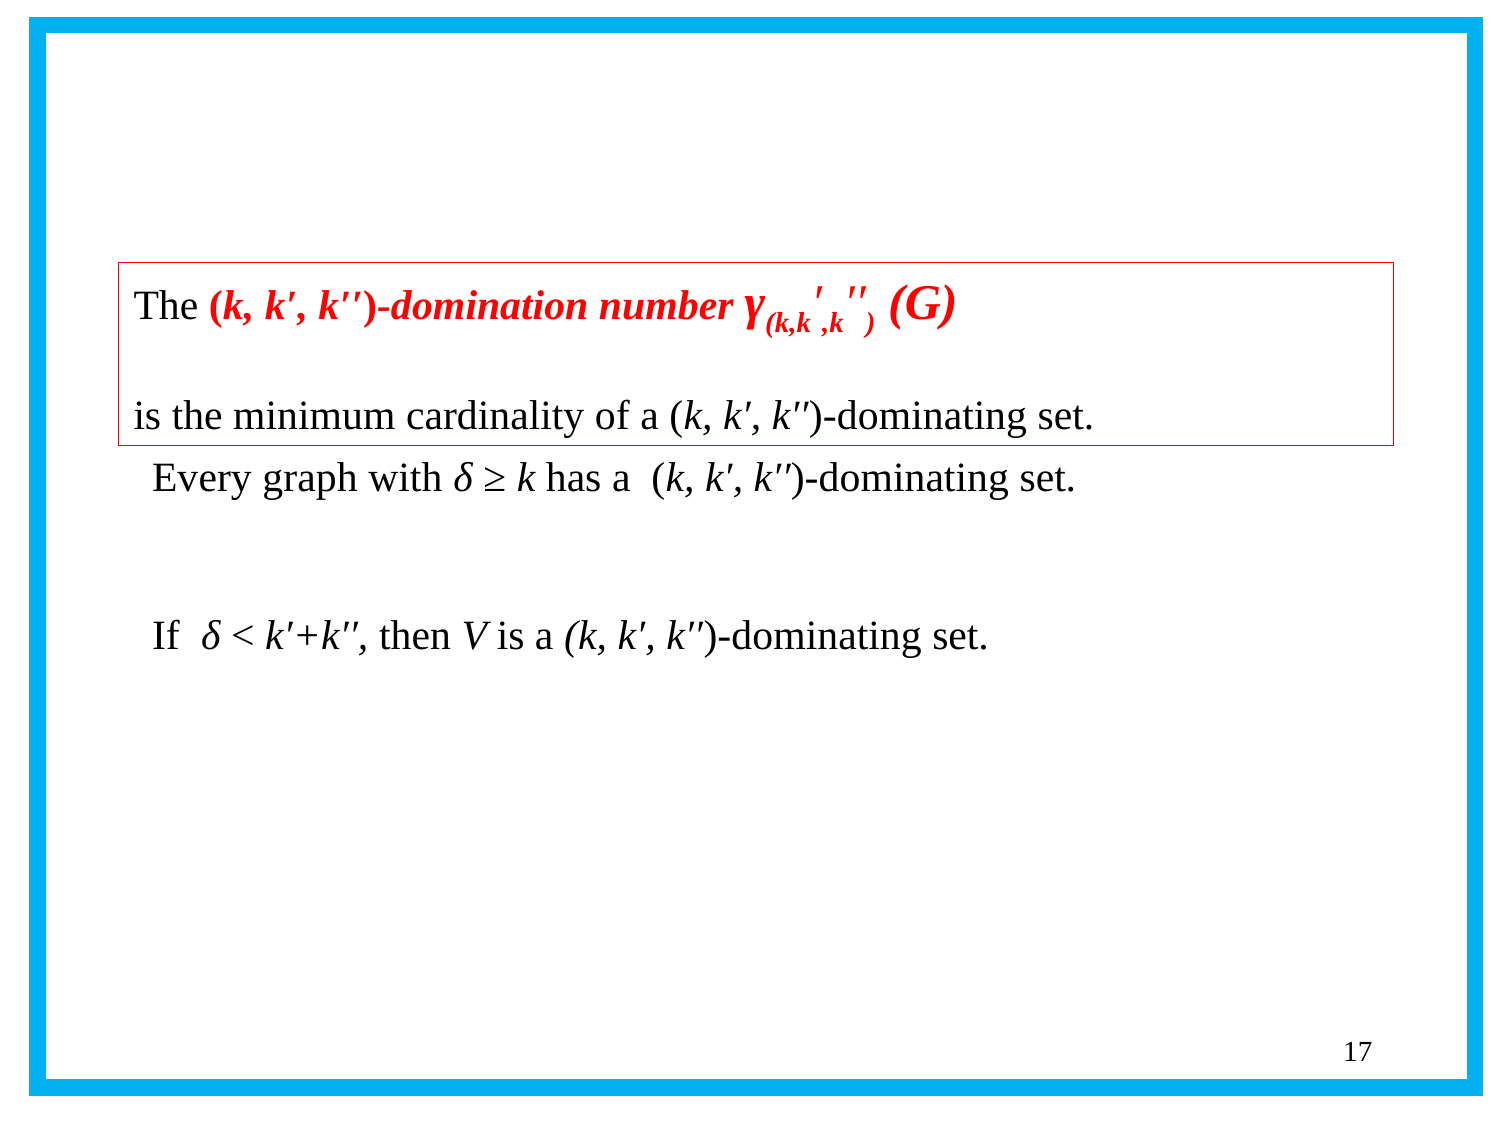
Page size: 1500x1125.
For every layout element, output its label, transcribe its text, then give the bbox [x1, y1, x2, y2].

text_box Every graph with δ ≥ k has a (k, k′, k′′)-dominating set. [137, 442, 1413, 507]
text_box [37, 24, 1475, 1088]
text_box 17 [1074, 1088, 1388, 1100]
text_box The (k, k′, k′′)-domination number γ(k,k′,k′′) (G) is the minimum cardinality of a (k, k′, k′′)-dominating set. [118, 262, 1394, 446]
text_box If δ < k′+k′′, then V is a (k, k′, k′′)-dominating set. [137, 600, 1413, 665]
